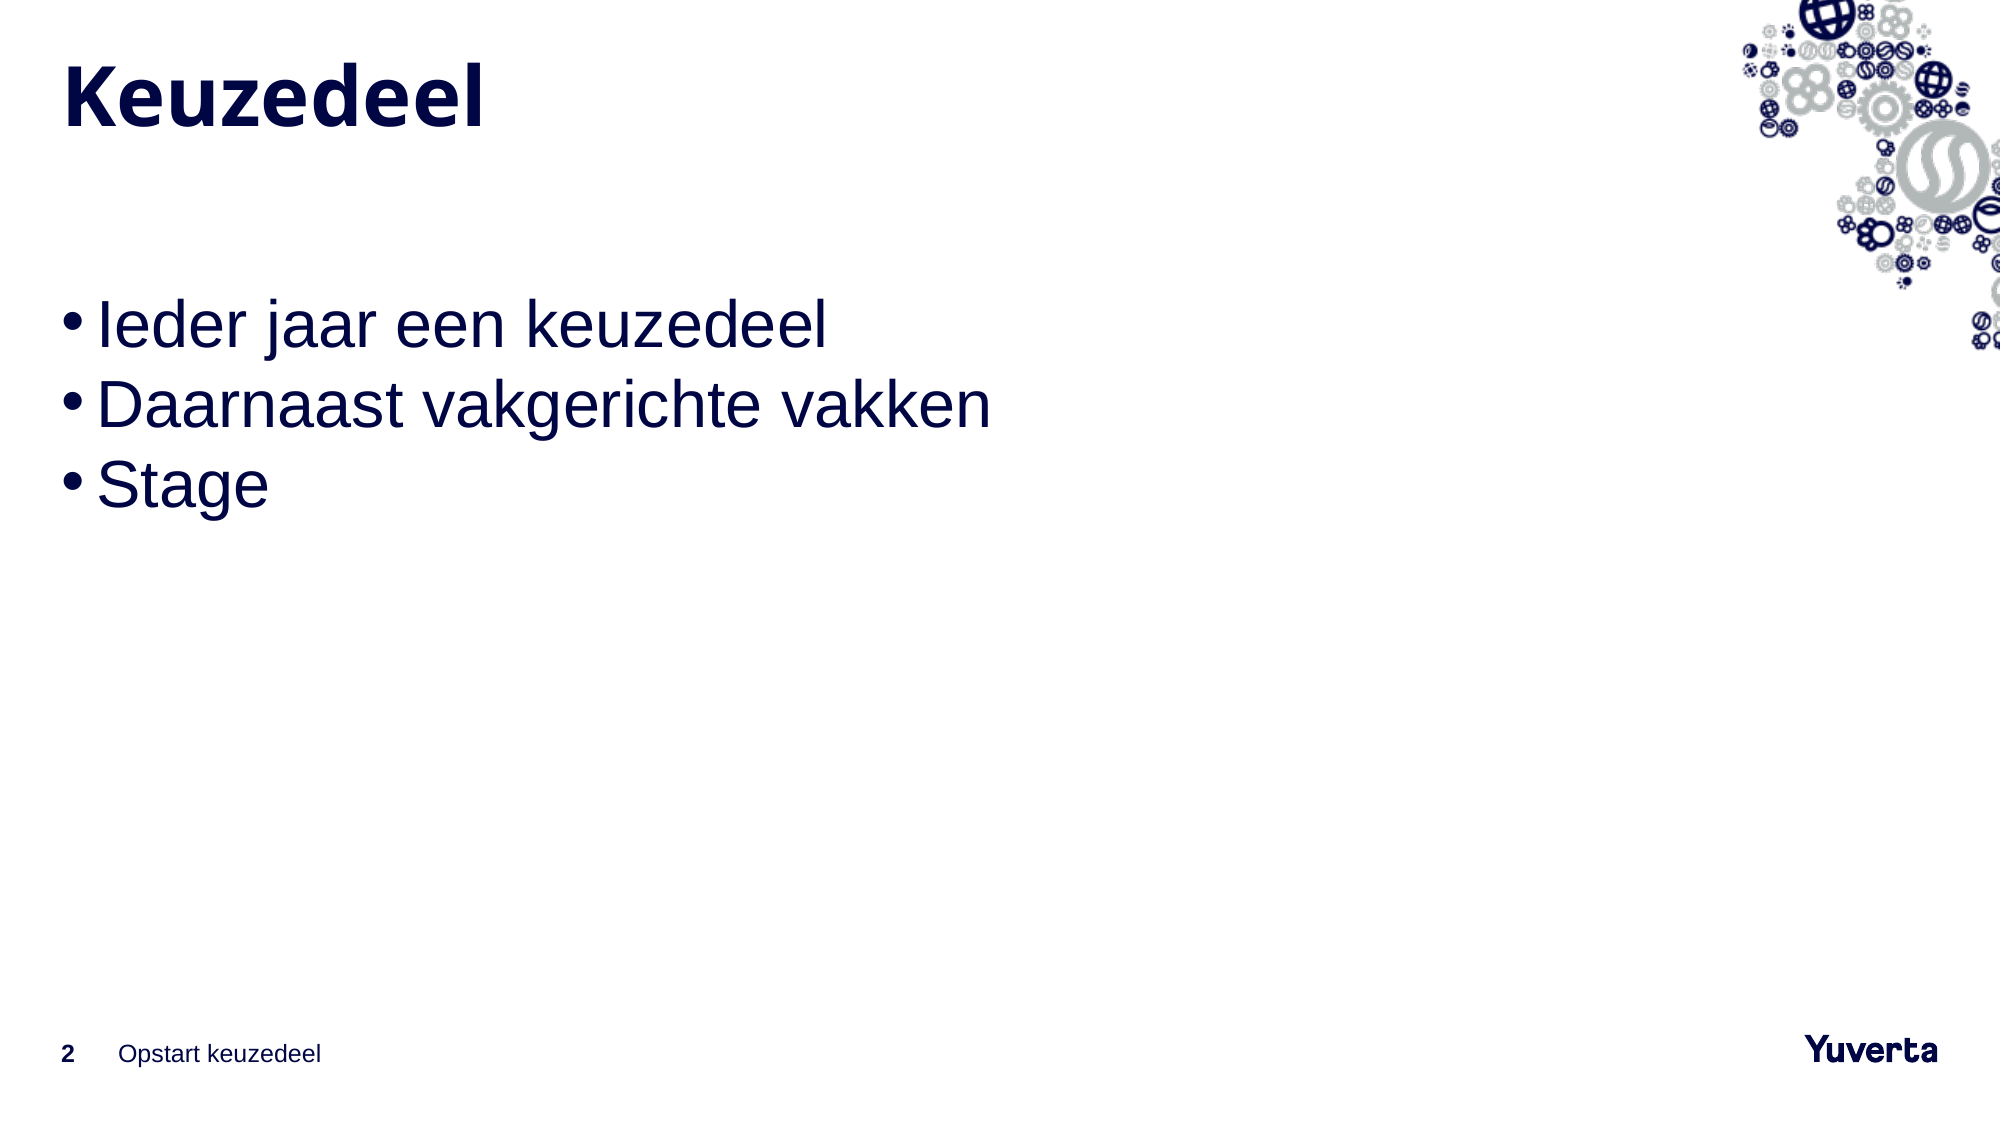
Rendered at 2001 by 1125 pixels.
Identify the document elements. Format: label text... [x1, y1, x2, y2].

slide_number 2 [60, 1037, 113, 1073]
title Keuzedeel [60, 48, 1720, 239]
list Ieder jaar een keuzedeel Daarnaast vakgerichte vakken Stage [60, 280, 1940, 1006]
picture [0, 0, 2000, 1125]
footer Opstart keuzedeel [118, 1037, 987, 1073]
